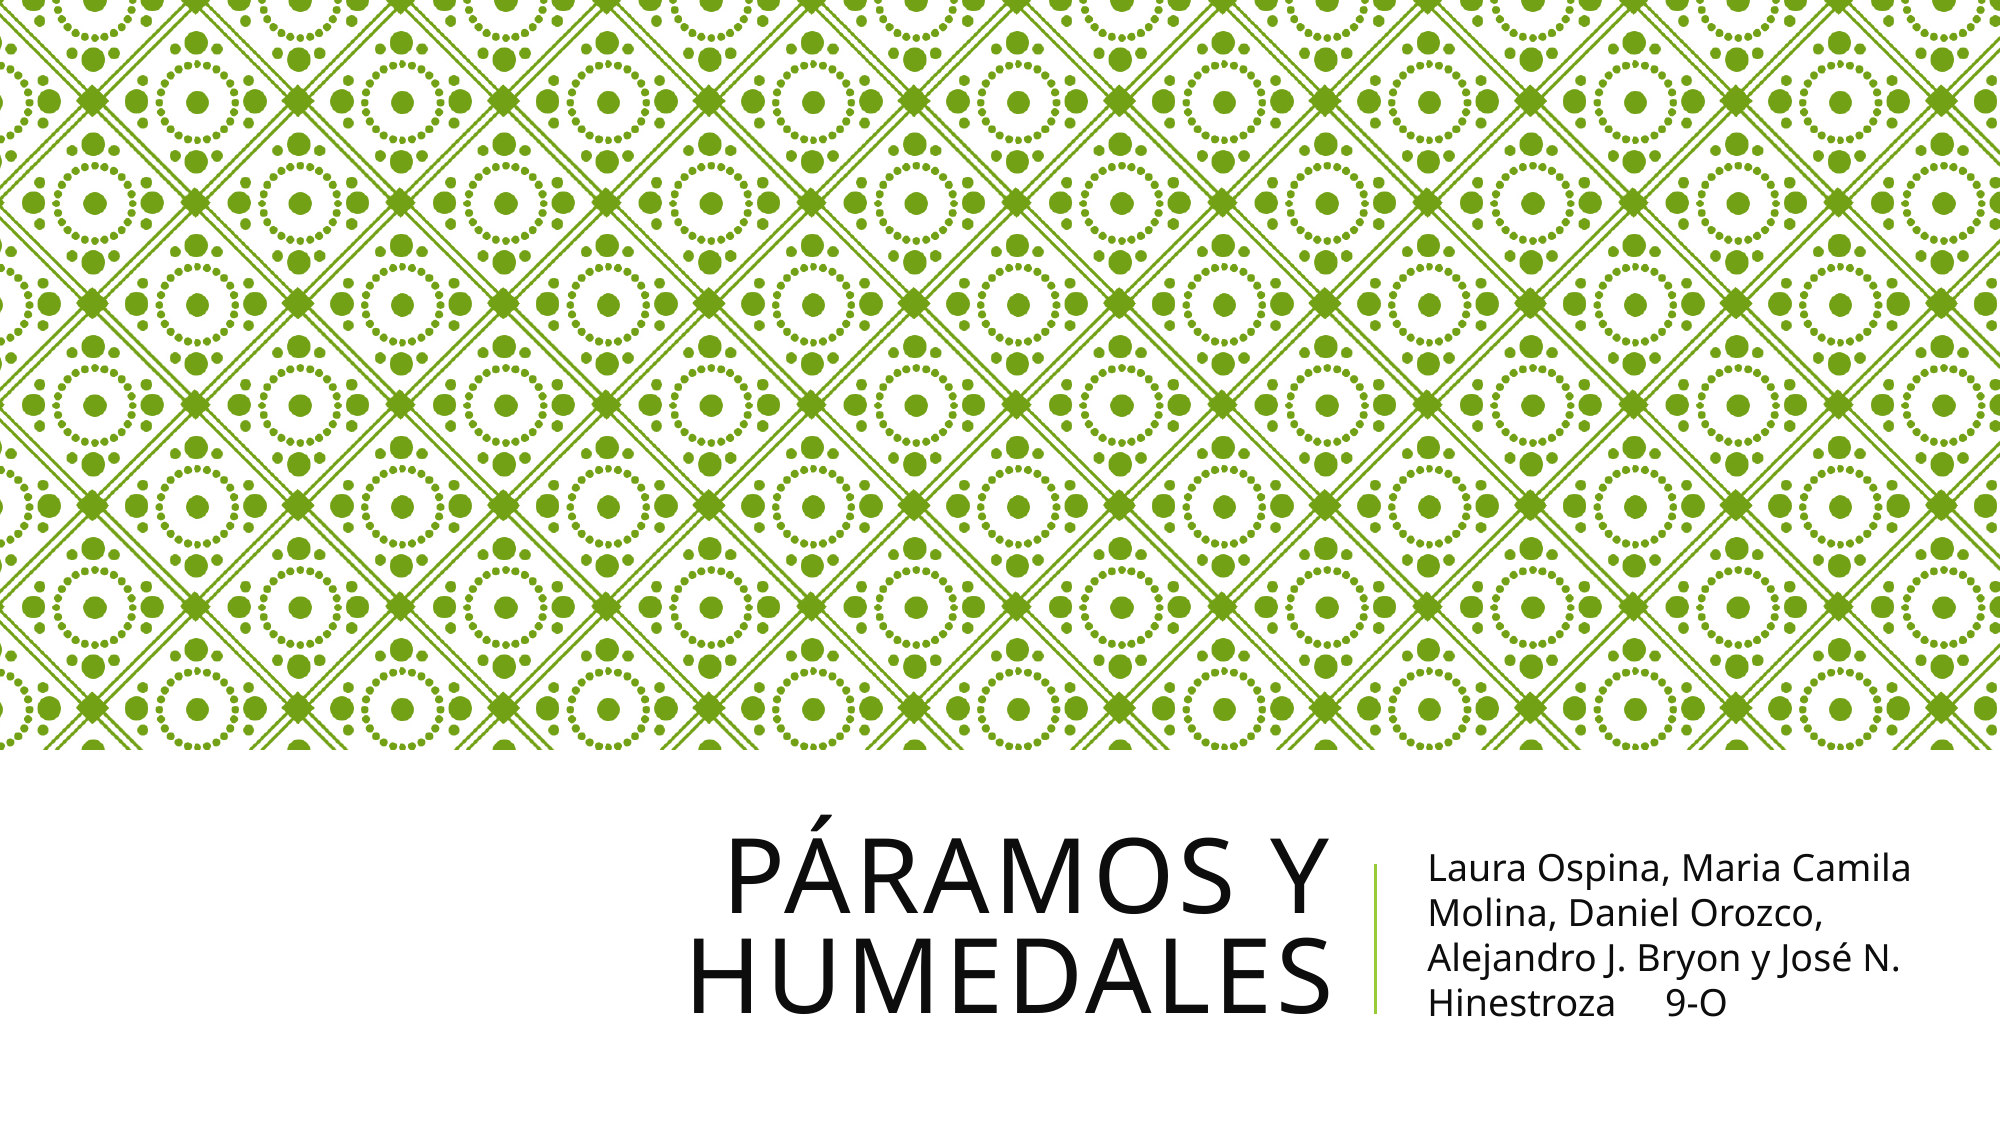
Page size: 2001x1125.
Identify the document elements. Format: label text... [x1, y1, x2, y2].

title Páramos y humedales [75, 813, 1350, 1054]
subtitle Laura Ospina, Maria Camila Molina, Daniel Orozco, Alejandro J. Bryon y José N. Hinestroza 9-O [1412, 813, 1938, 1054]
